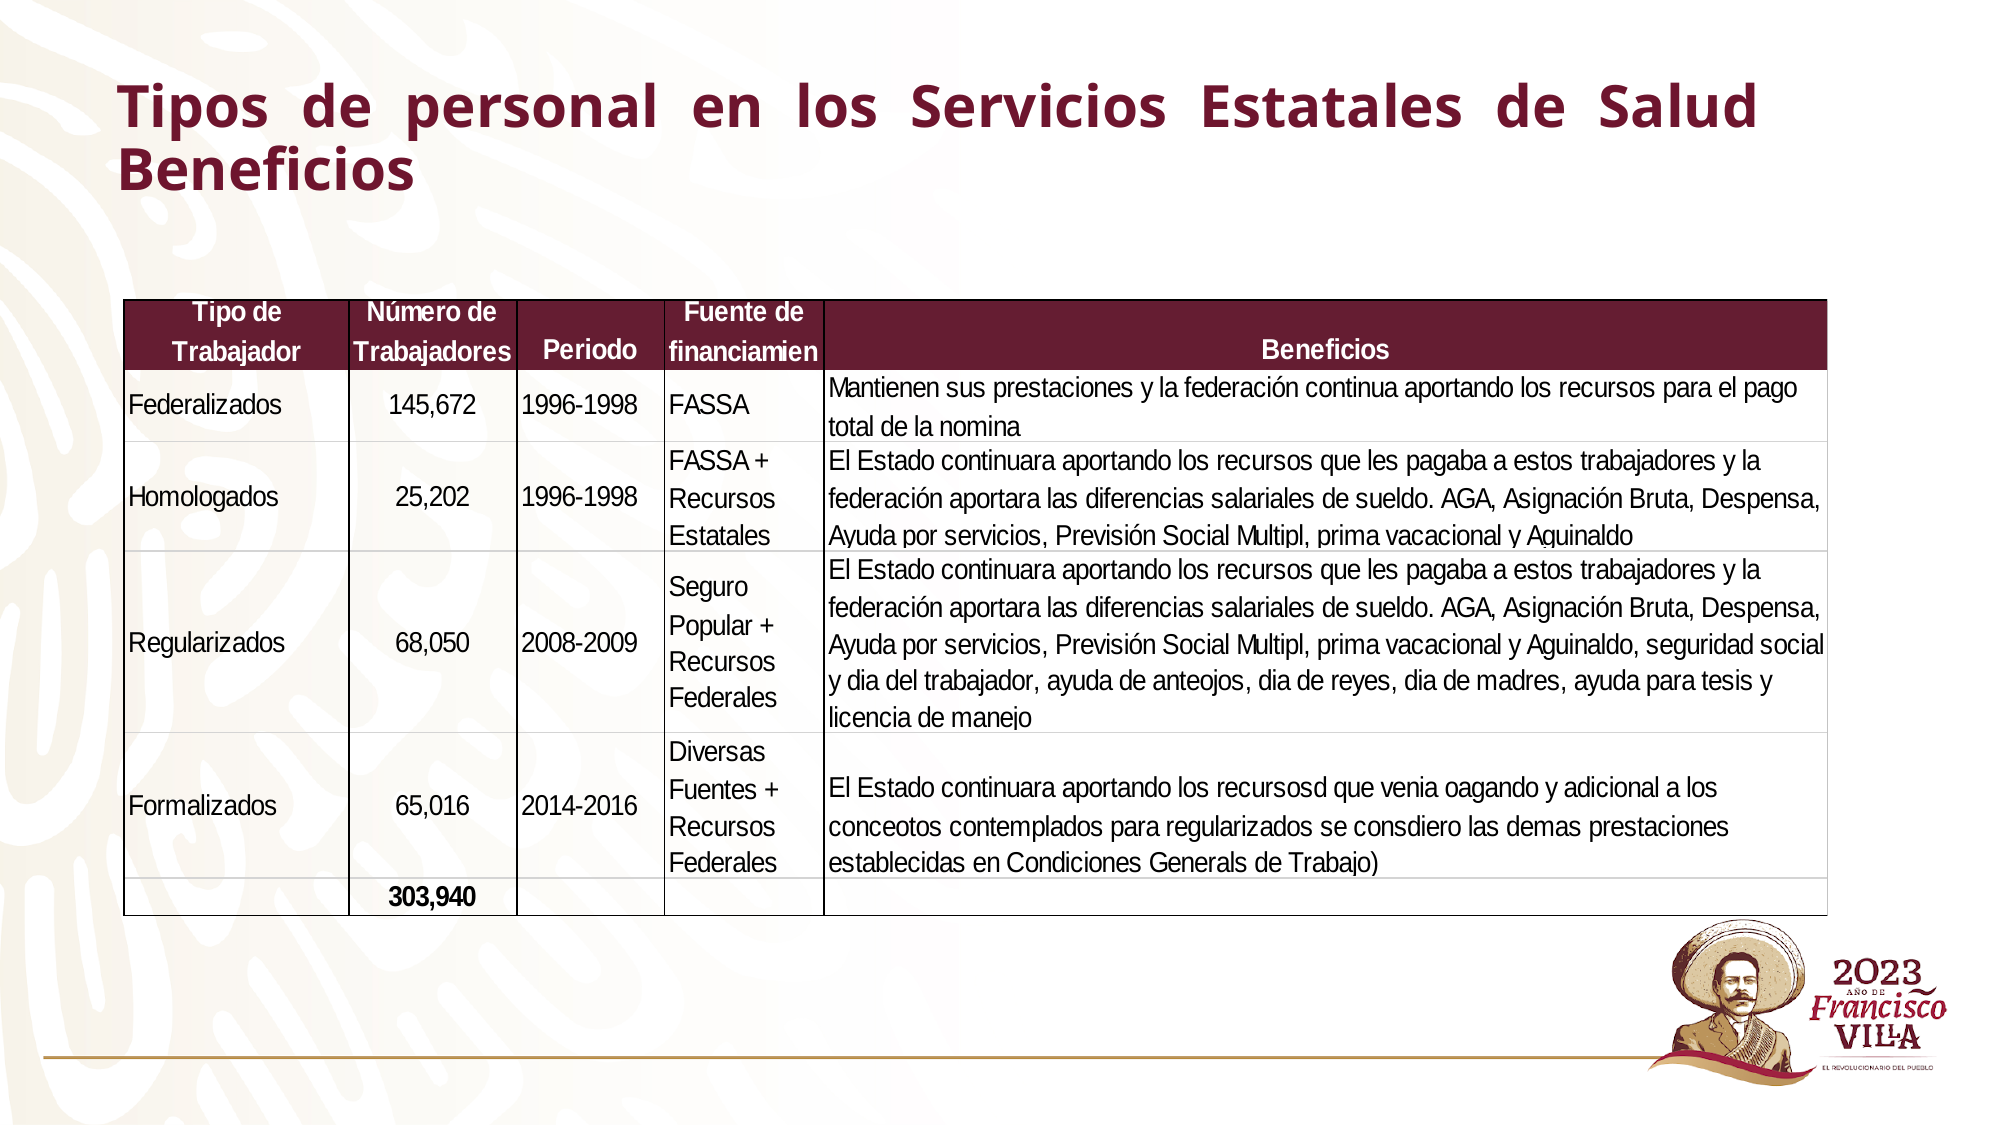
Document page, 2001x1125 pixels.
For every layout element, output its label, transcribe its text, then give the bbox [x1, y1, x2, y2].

picture [0, 0, 2001, 1125]
title Tipos de personal en los Servicios Estatales de Salud Beneficios [100, 70, 1775, 211]
